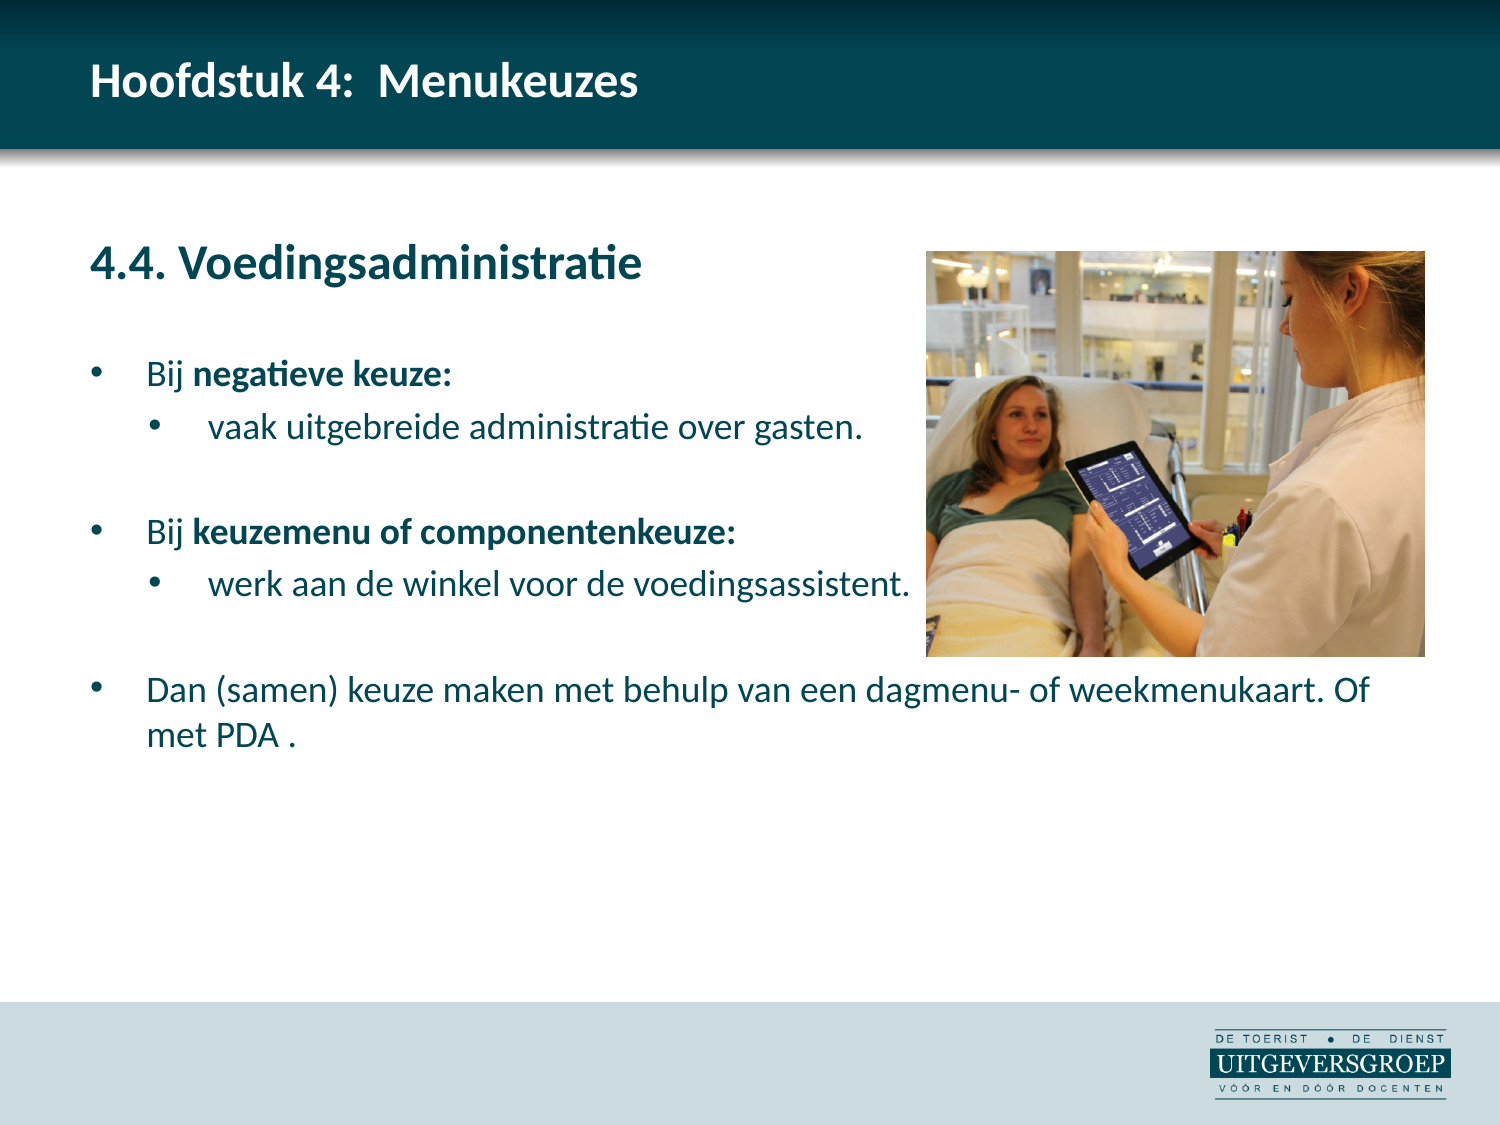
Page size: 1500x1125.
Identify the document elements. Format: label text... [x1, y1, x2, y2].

picture [1210, 1021, 1451, 1106]
title Hoofdstuk 4: Menukeuzes [75, 0, 1425, 172]
picture [926, 251, 1426, 658]
list 4.4. Voedingsadministratie Bij negatieve keuze: vaak uitgebreide administratie over gasten. Bij keuzemenu of componentenkeuze: werk aan de winkel voor de voedingsassistent. Dan (samen) keuze maken met behulp van een dagmenu- of weekmenukaart. Of met PDA . [75, 221, 1425, 965]
